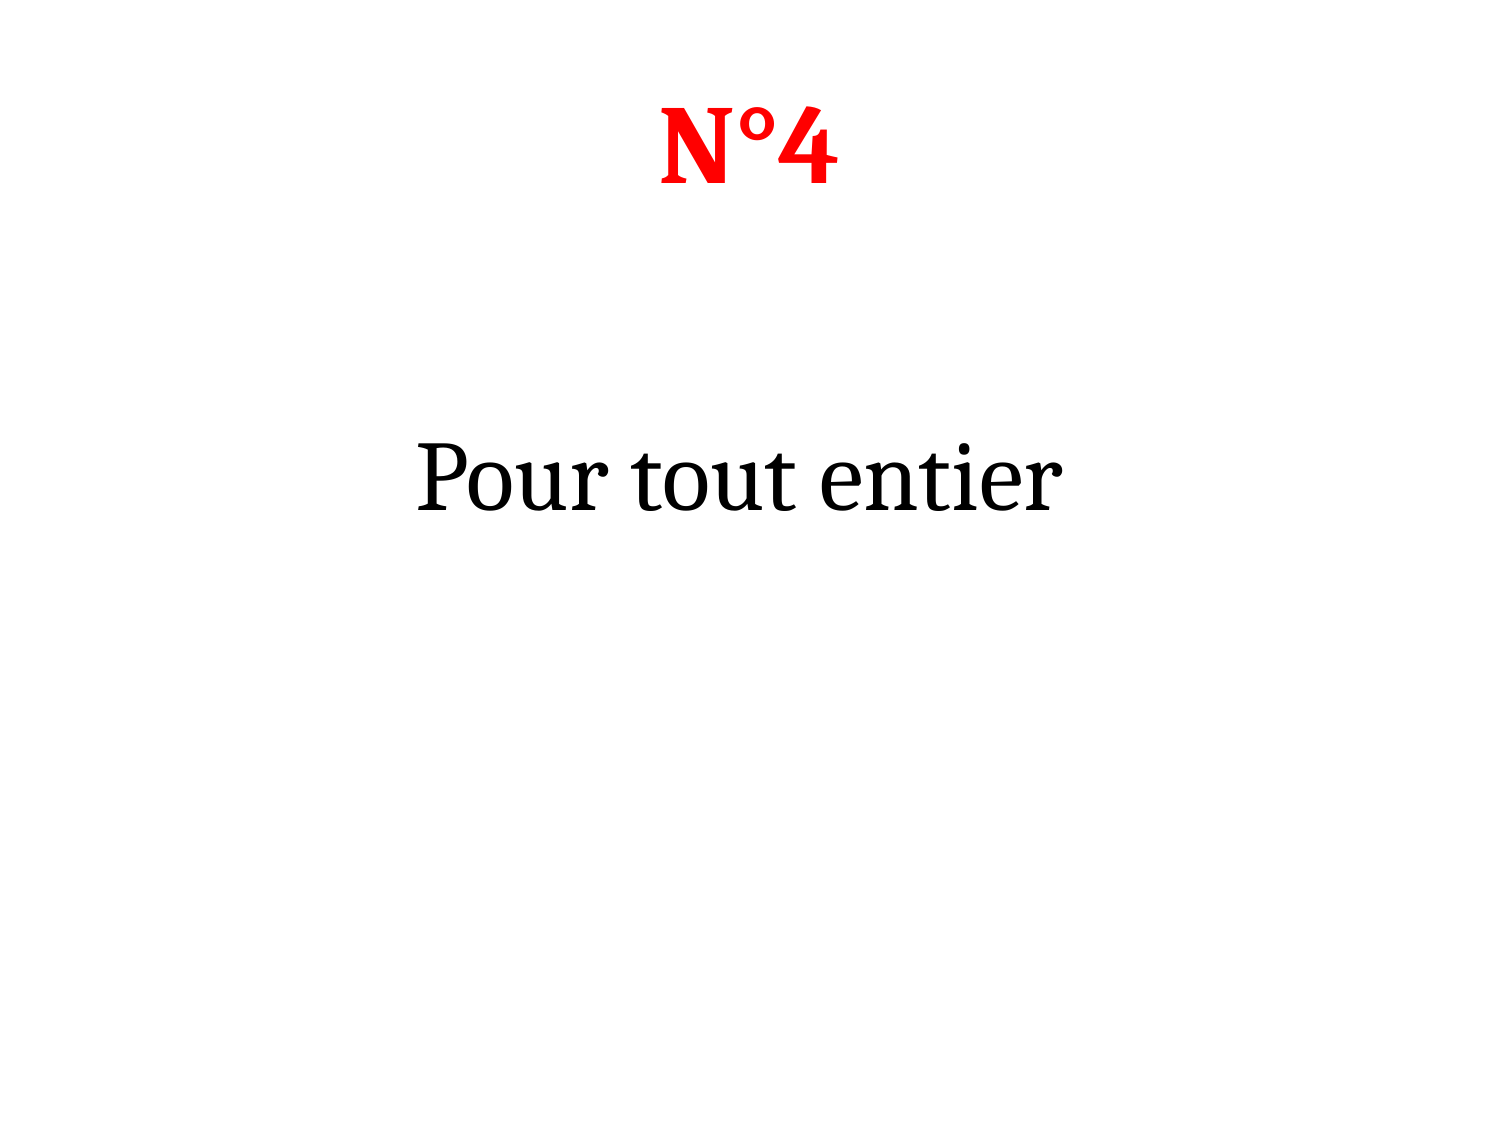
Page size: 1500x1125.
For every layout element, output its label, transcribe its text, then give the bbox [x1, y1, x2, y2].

text_box N°4 [0, 63, 1500, 214]
